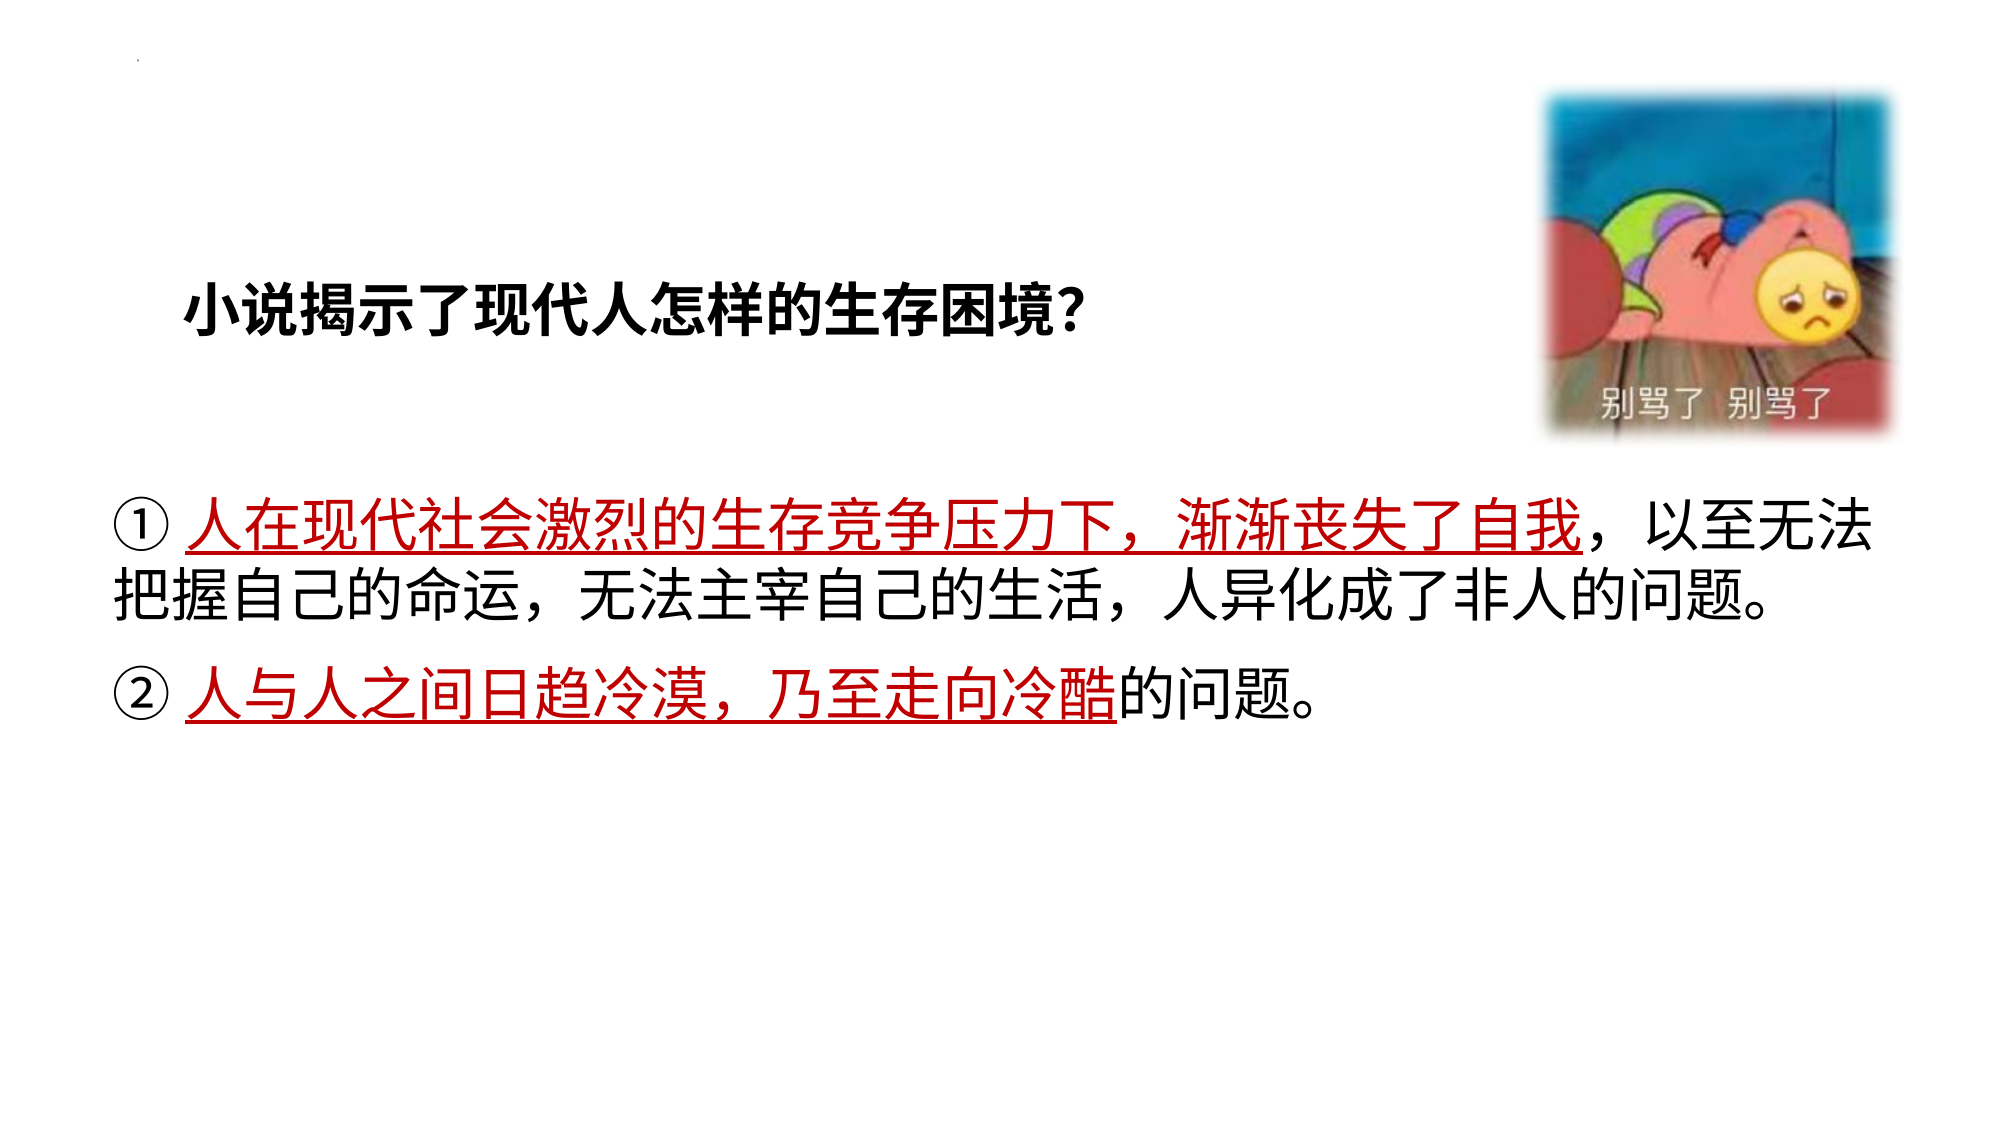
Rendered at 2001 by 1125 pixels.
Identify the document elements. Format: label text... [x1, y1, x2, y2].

text_box 小说揭示了现代人怎样的生存困境？ [167, 251, 1173, 351]
text_box ①人在现代社会激烈的生存竞争压力下，渐渐丧失了自我，以至无法把握自己的命运，无法主宰自己的生活，人异化成了非人的问题。 ②人与人之间日趋冷漠，乃至走向冷酷的问题。 [95, 479, 1905, 737]
picture [1529, 79, 1905, 449]
